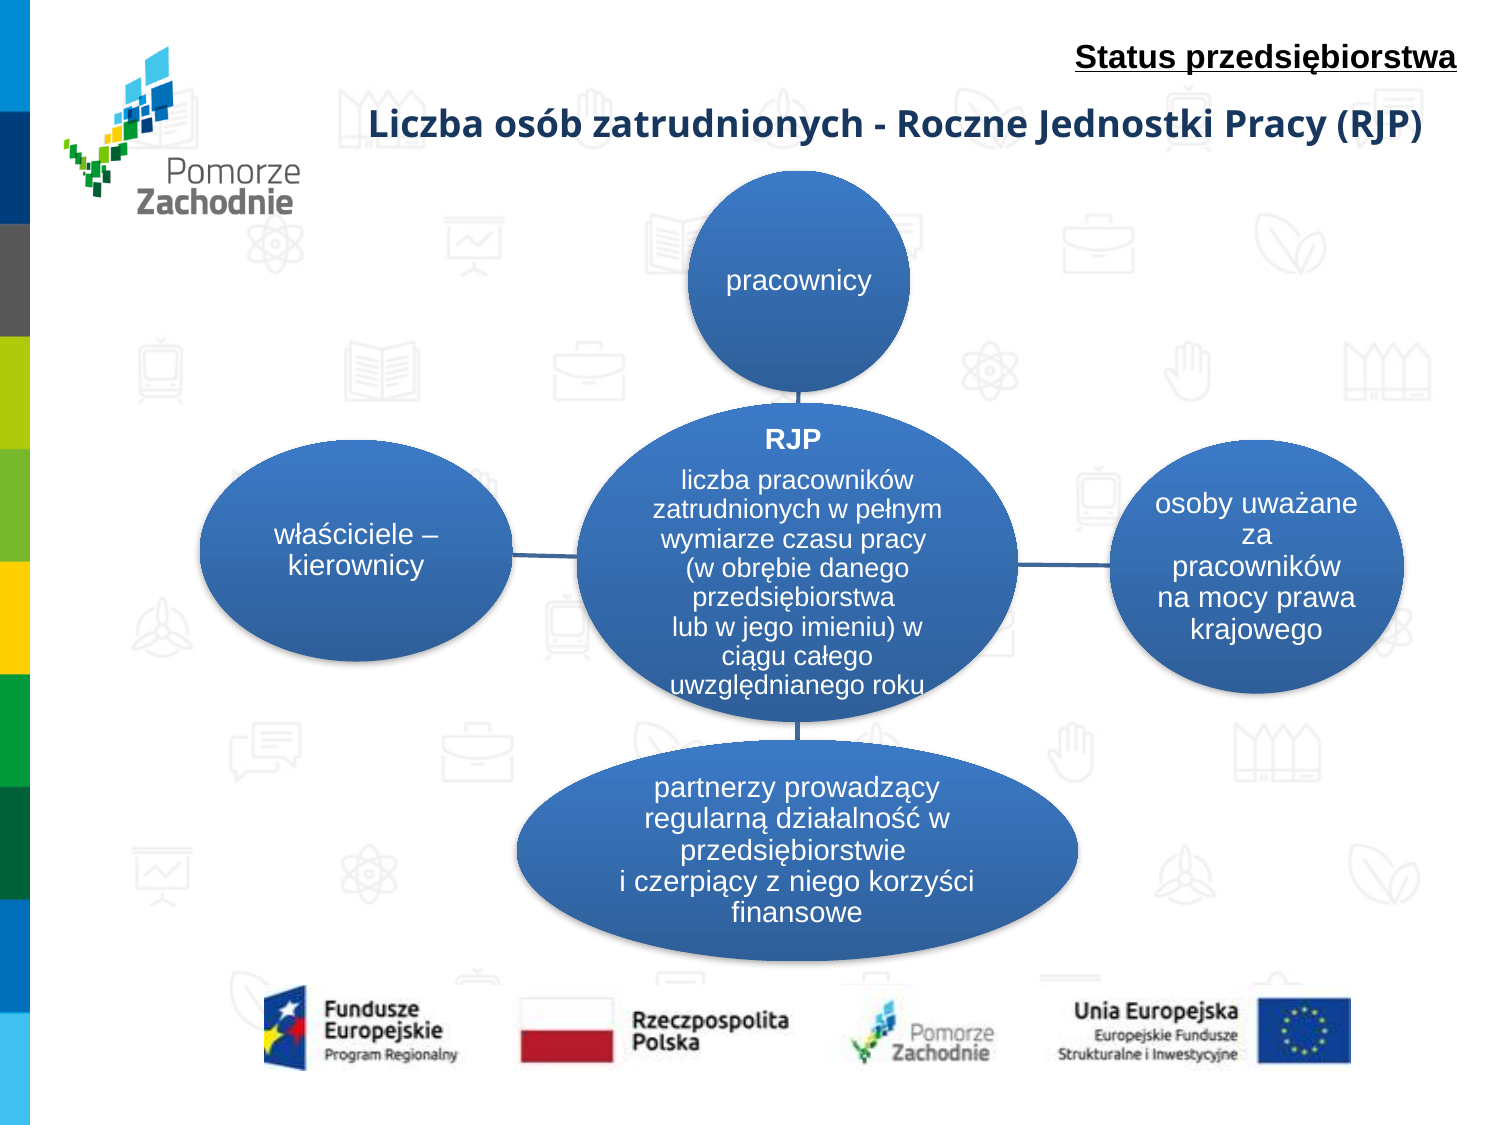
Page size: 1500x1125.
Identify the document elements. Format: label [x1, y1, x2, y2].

picture [0, 1014, 30, 1125]
picture [39, 19, 1500, 1101]
picture [0, 112, 30, 1011]
text_box [181, 160, 1404, 965]
